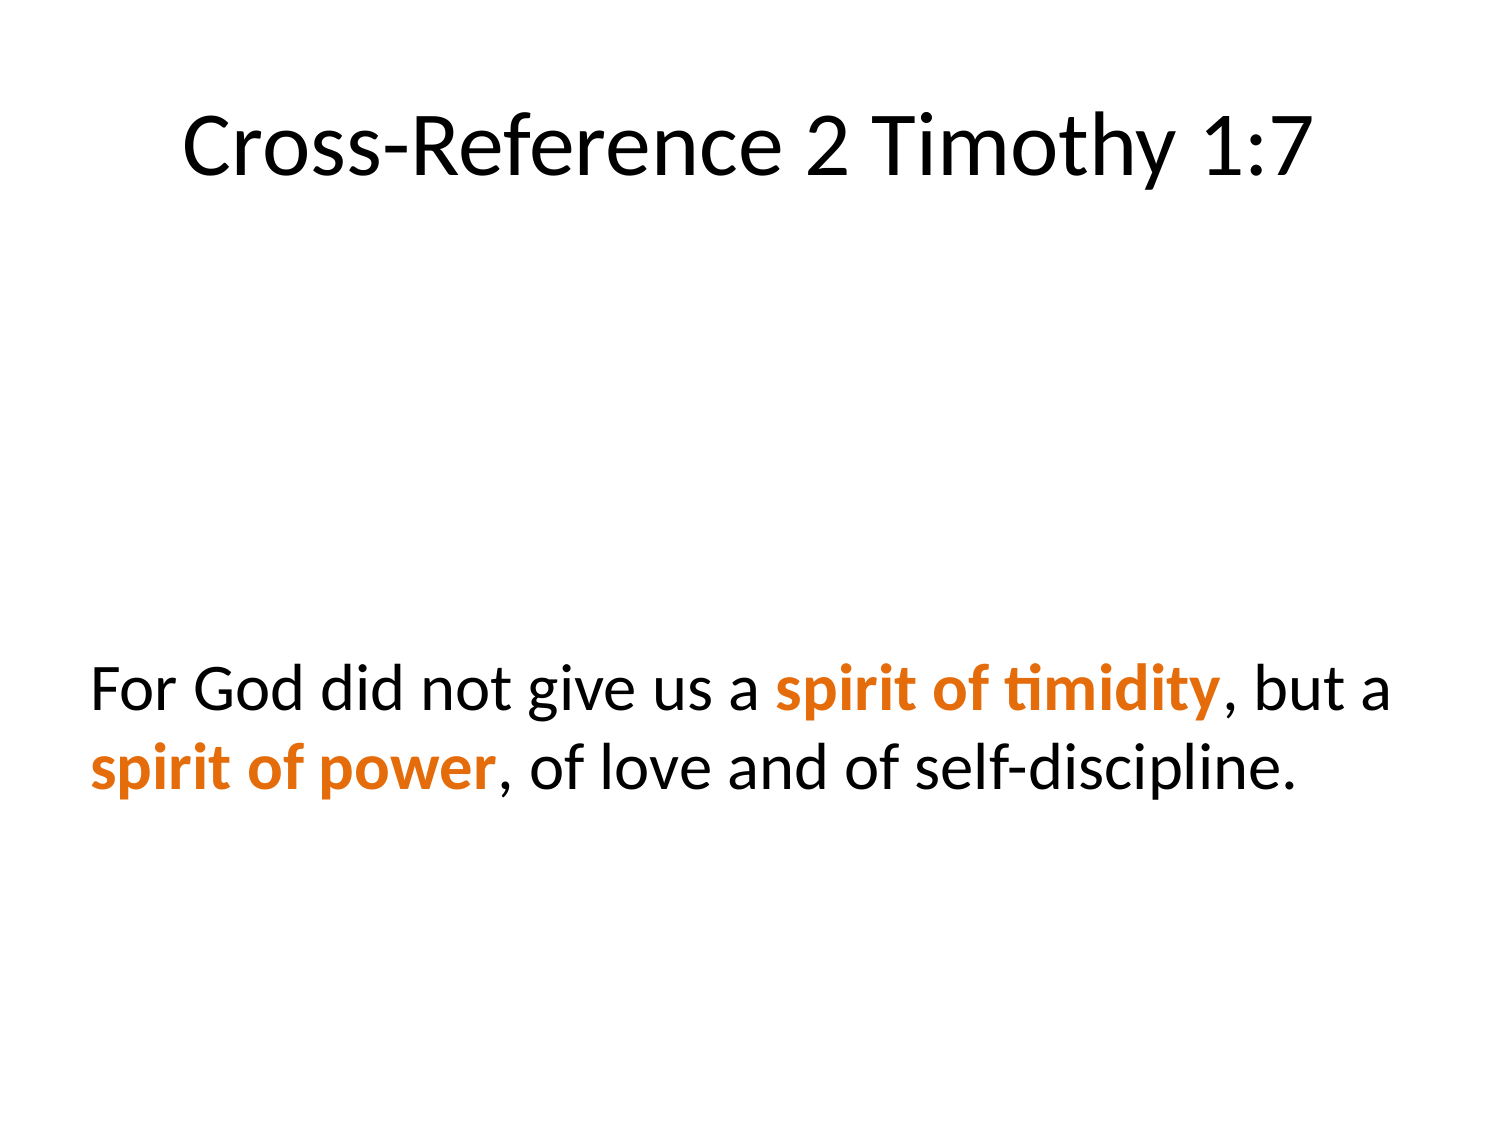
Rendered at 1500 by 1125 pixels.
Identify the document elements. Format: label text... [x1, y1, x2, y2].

list For God did not give us a spirit of timidity, but a spirit of power, of love and of self-discipline. [75, 262, 1425, 1005]
title Cross-Reference 2 Timothy 1:7 [75, 45, 1425, 233]
